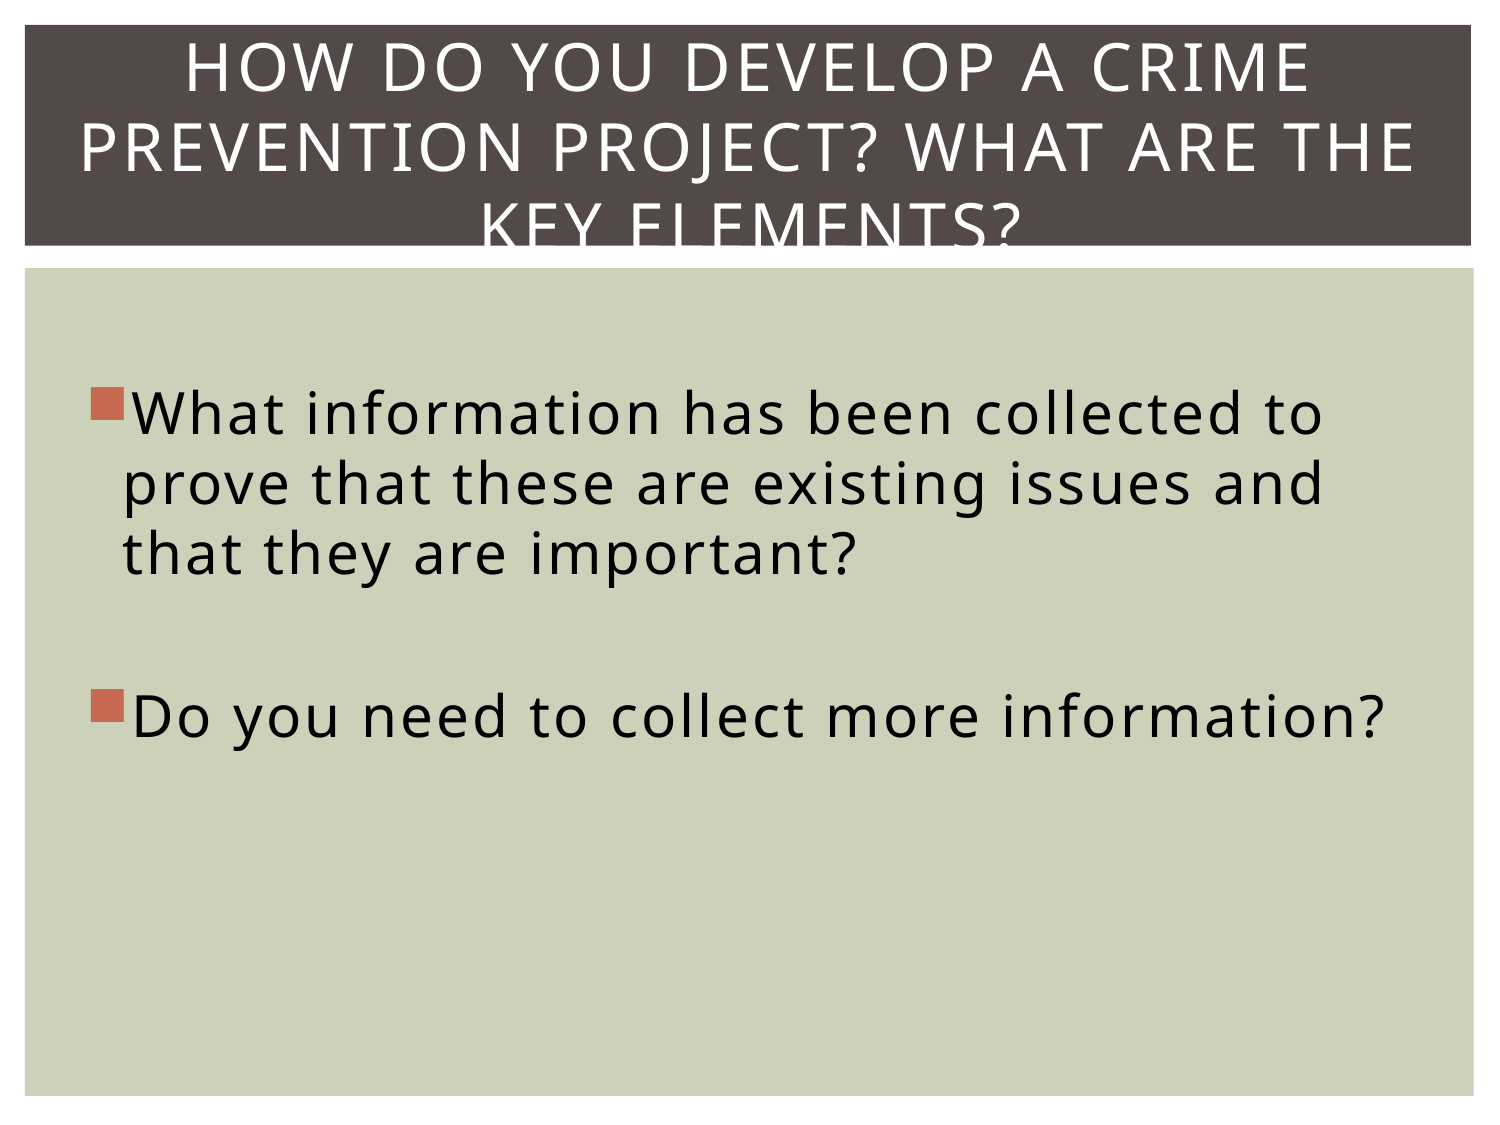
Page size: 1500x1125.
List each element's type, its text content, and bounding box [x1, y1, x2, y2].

list What information has been collected to prove that these are existing issues and that they are important? Do you need to collect more information? [62, 281, 1459, 1094]
title How do you develop a crime prevention project? What are the key elements? [62, 58, 1438, 232]
